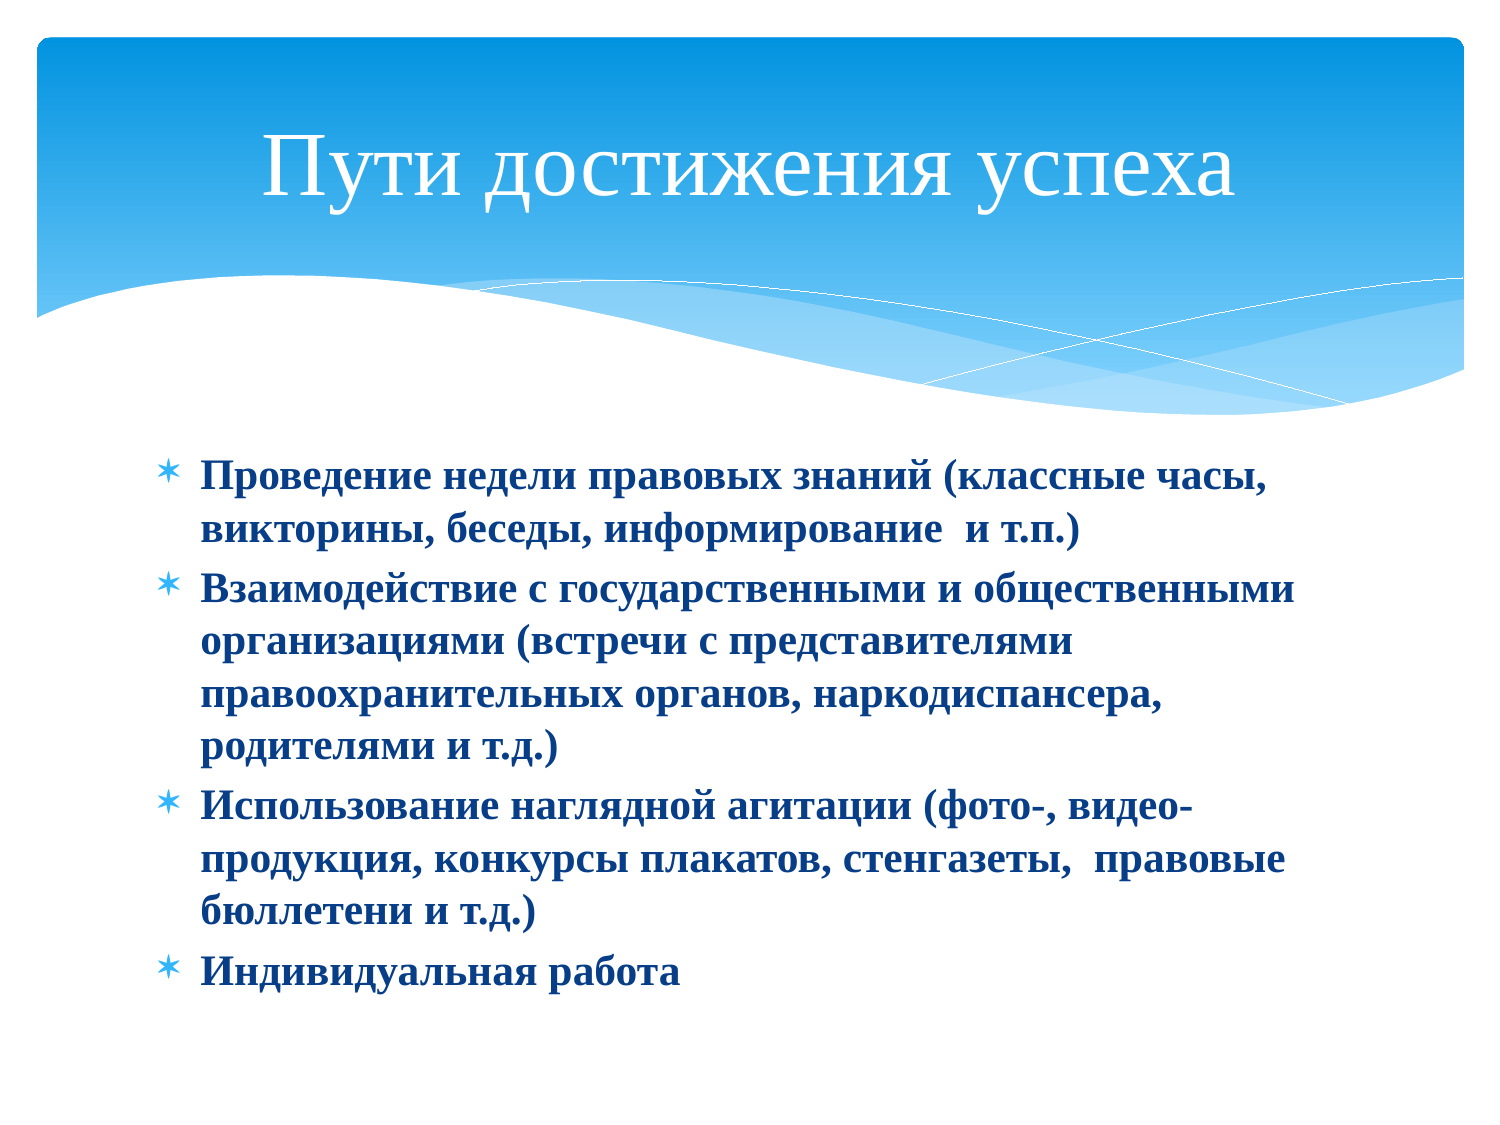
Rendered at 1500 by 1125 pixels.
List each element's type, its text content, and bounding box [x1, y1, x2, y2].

title Пути достижения успеха [75, 55, 1425, 261]
list Проведение недели правовых знаний (классные часы, викторины, беседы, информирование и т.п.) Взаимодействие с государственными и общественными организациями (встречи с представителями правоохранительных органов, наркодиспансера, родителями и т.д.) Использование наглядной агитации (фото-, видео-продукция, конкурсы плакатов, стенгазеты, правовые бюллетени и т.д.) Индивидуальная работа [143, 438, 1359, 1005]
